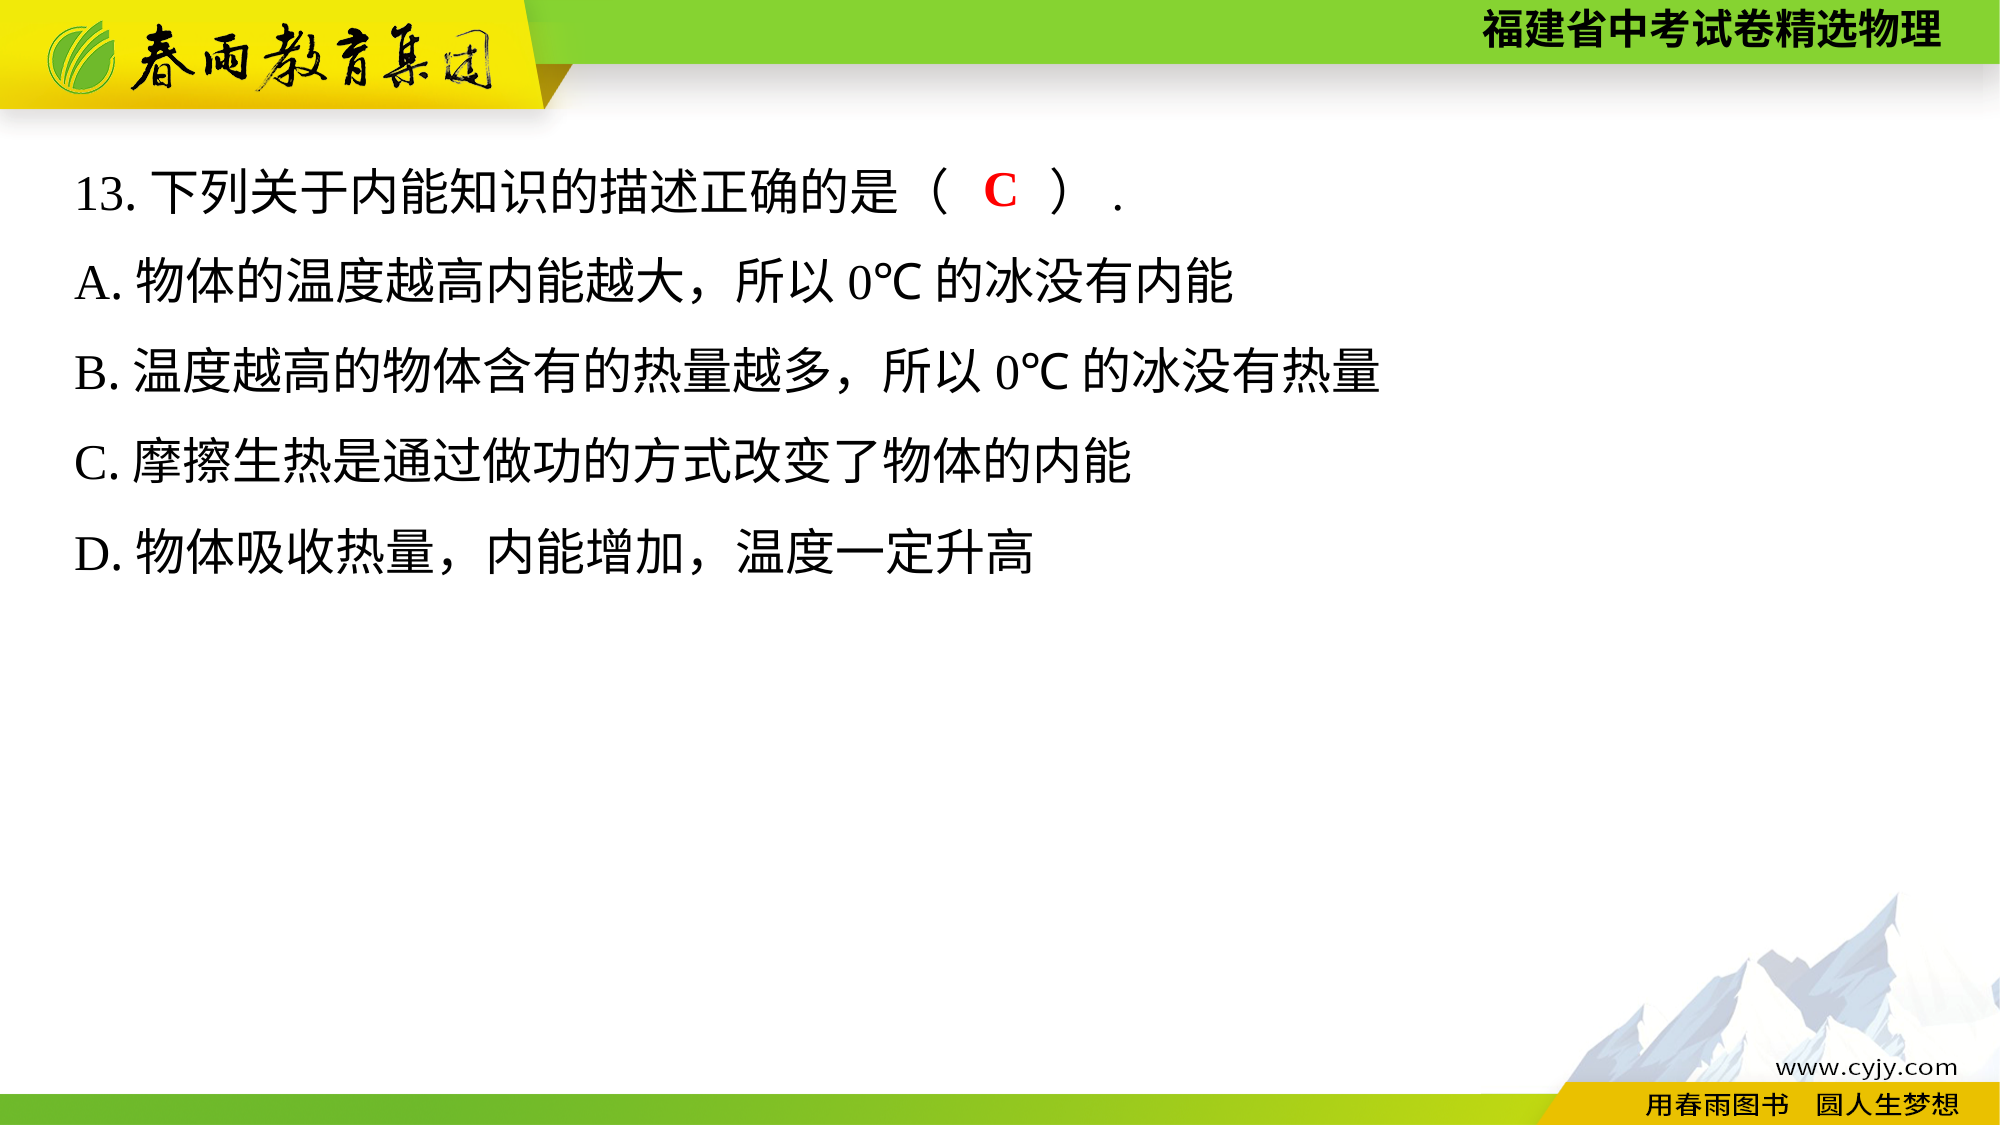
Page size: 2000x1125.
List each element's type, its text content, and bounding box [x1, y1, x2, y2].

text_box C [968, 148, 1035, 224]
picture [0, 0, 2000, 1125]
list 13.下列关于内能知识的描述正确的是（ ）. A.物体的温度越高内能越大，所以0℃的冰没有内能 B.温度越高的物体含有的热量越多，所以0℃的冰没有热量 C.摩擦生热是通过做功的方式改变了物体的内能 D.物体吸收热量，内能增加，温度一定升高 [59, 122, 1944, 581]
